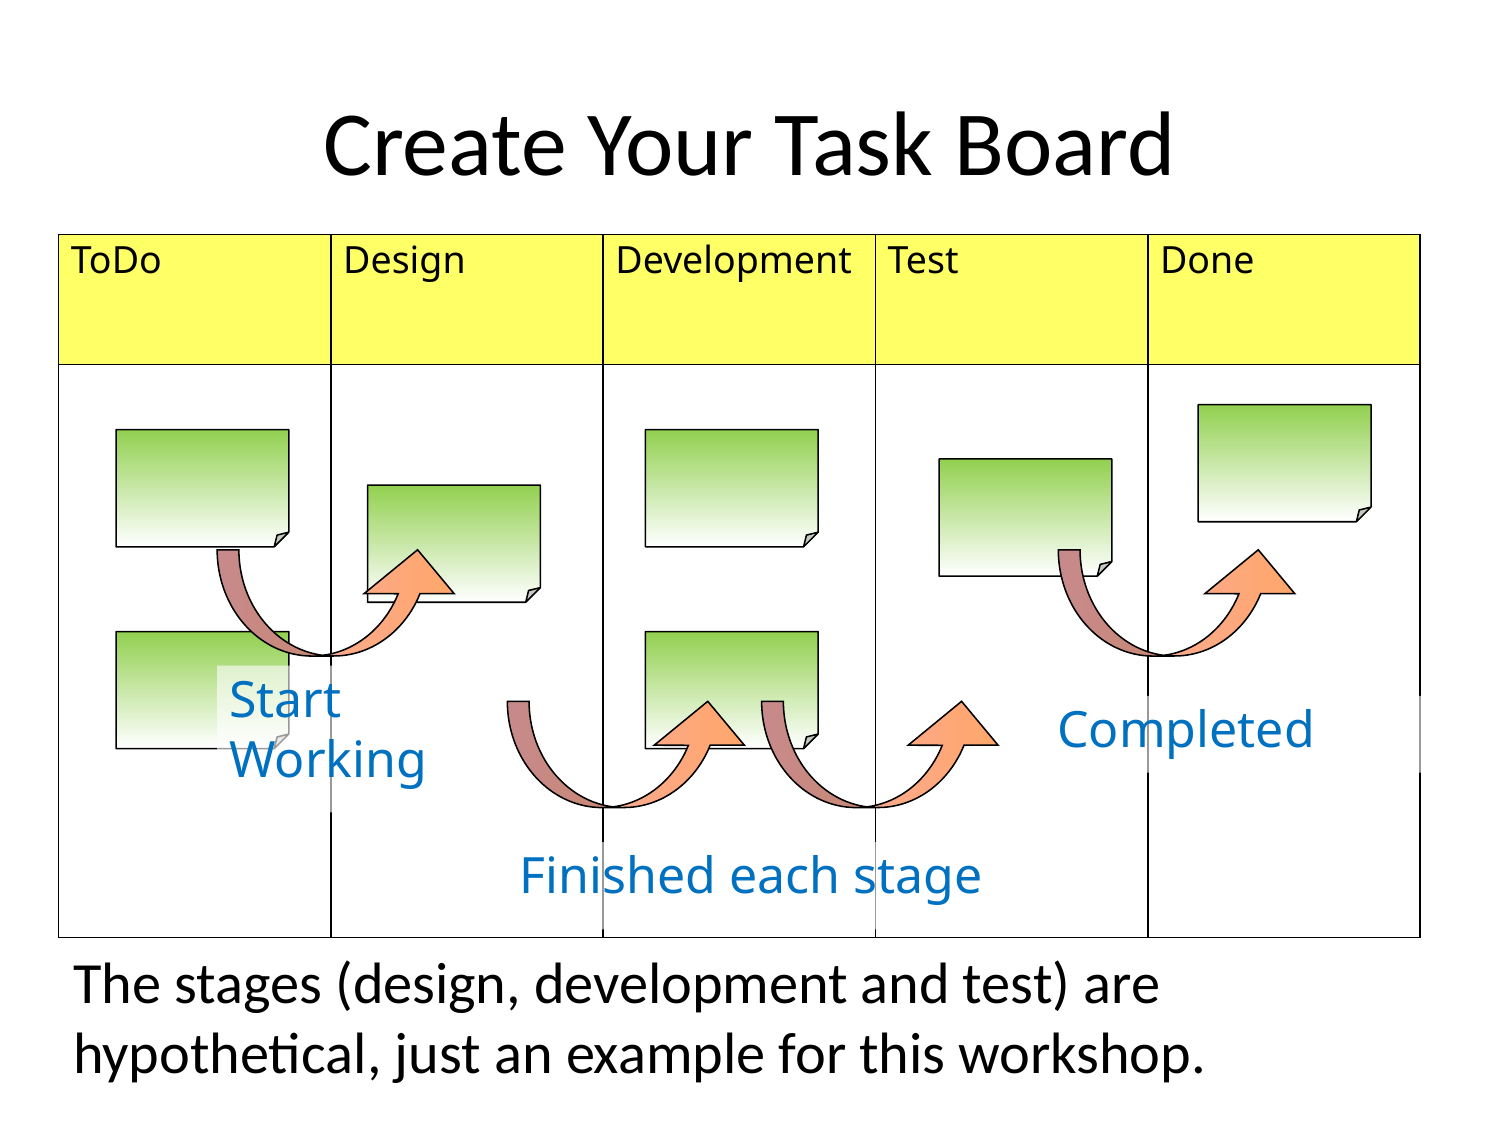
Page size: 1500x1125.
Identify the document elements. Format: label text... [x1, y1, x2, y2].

text_box The stages (design, development and test) are hypothetical, just an example for this workshop. [58, 945, 1418, 1093]
title Create Your Task Board [74, 44, 1426, 232]
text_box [58, 234, 1466, 938]
